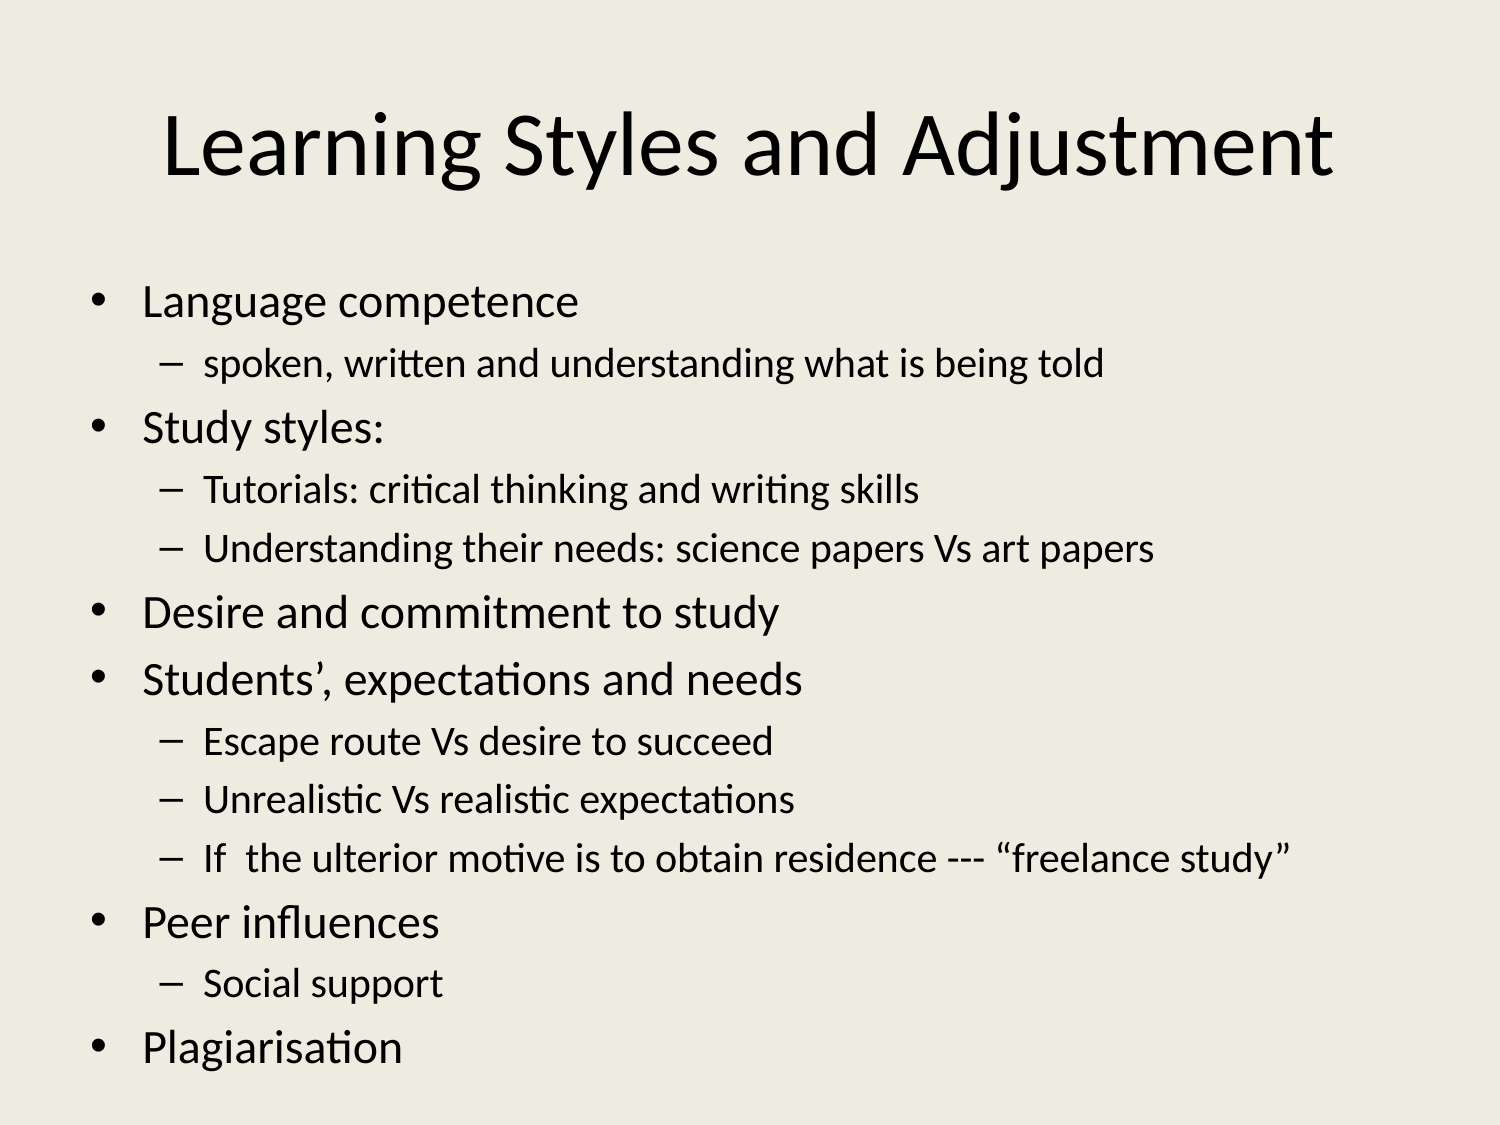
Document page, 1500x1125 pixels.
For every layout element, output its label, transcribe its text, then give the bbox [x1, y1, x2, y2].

list Language competence spoken, written and understanding what is being told Study styles: Tutorials: critical thinking and writing skills Understanding their needs: science papers Vs art papers Desire and commitment to study Students’, expectations and needs Escape route Vs desire to succeed Unrealistic Vs realistic expectations If the ulterior motive is to obtain residence --- “freelance study” Peer influences Social support Plagiarisation [75, 262, 1436, 1083]
title Learning Styles and Adjustment [75, 45, 1425, 233]
